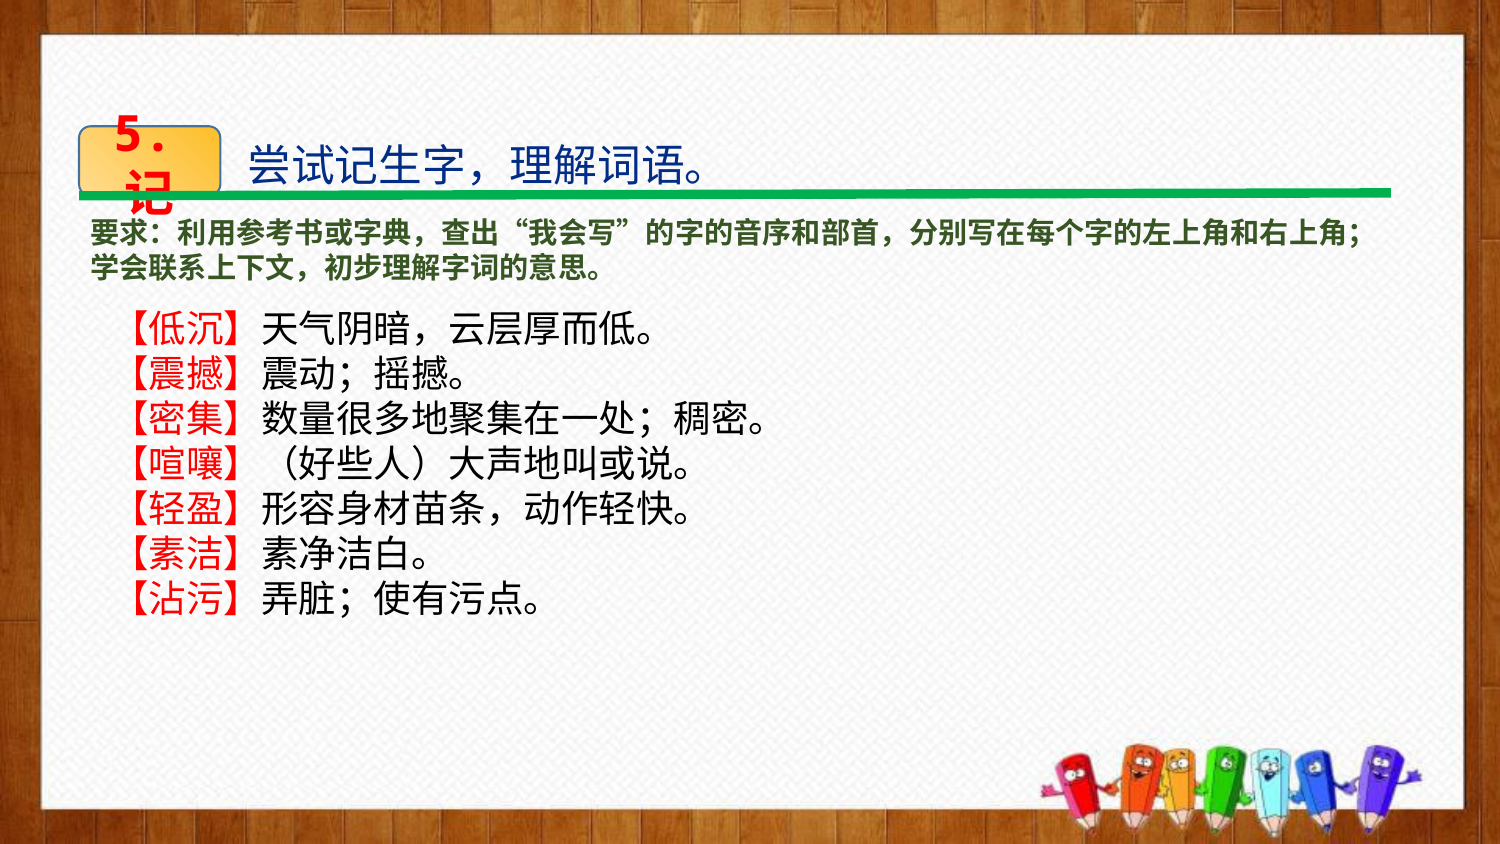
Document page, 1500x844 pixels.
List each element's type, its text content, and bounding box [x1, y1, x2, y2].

picture [0, 0, 1500, 844]
text_box 【低沉】天气阴暗，云层厚而低。 【震撼】震动；摇撼。 【密集】数量很多地聚集在一处；稠密。 【喧嚷】（好些人）大声地叫或说。 【轻盈】形容身材苗条，动作轻快。 【素洁】素净洁白。 【沾污】弄脏；使有污点。 [99, 299, 1317, 626]
text_box 要求：利用参考书或字典，查出“我会写”的字的音序和部首，分别写在每个字的左上角和右上角；学会联系上下文，初步理解字词的意思。 [79, 208, 1391, 290]
text_box 5.记 [77, 125, 222, 191]
text_box 尝试记生字，理解词语。 [235, 131, 1359, 192]
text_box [78, 192, 1391, 196]
